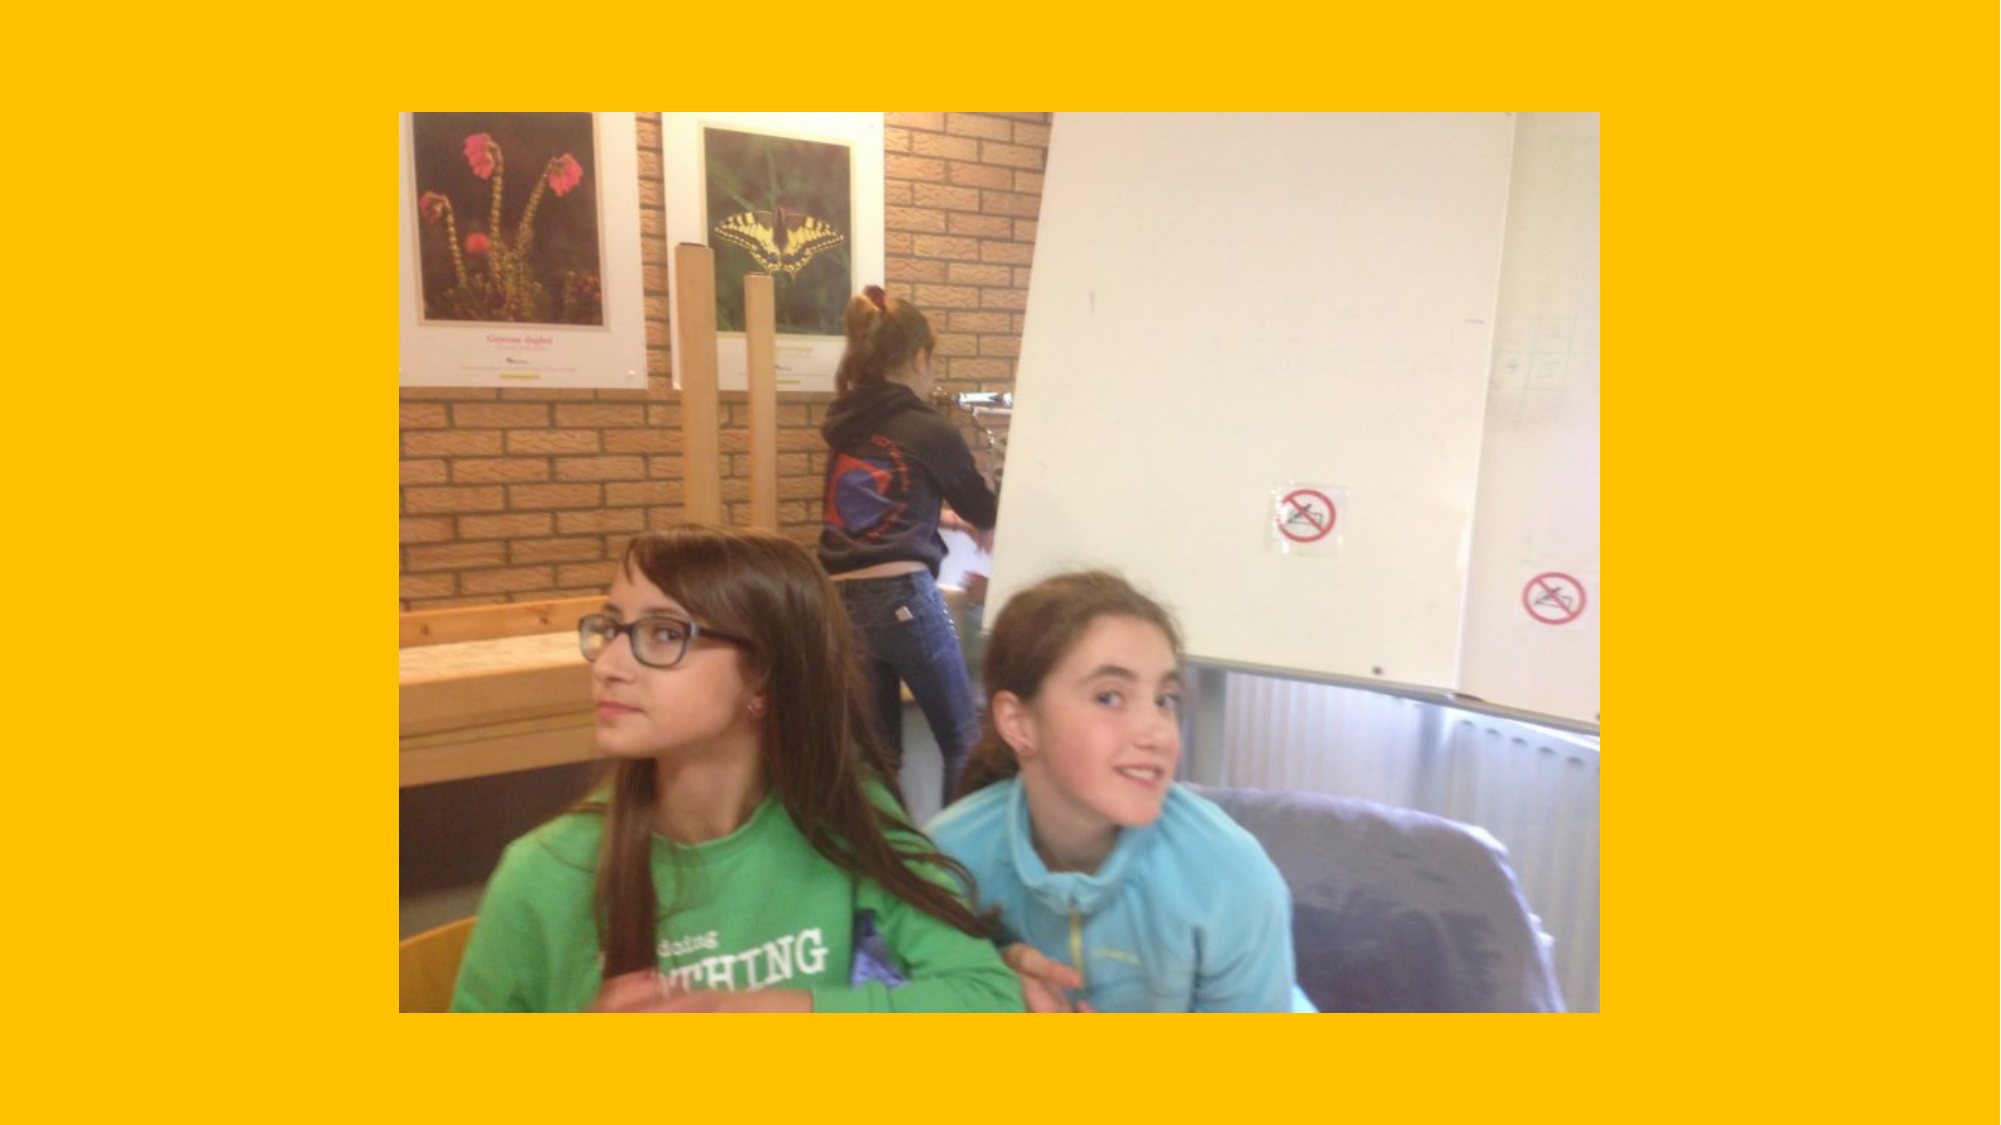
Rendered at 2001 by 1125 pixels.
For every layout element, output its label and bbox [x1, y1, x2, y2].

picture [399, 112, 1600, 1013]
